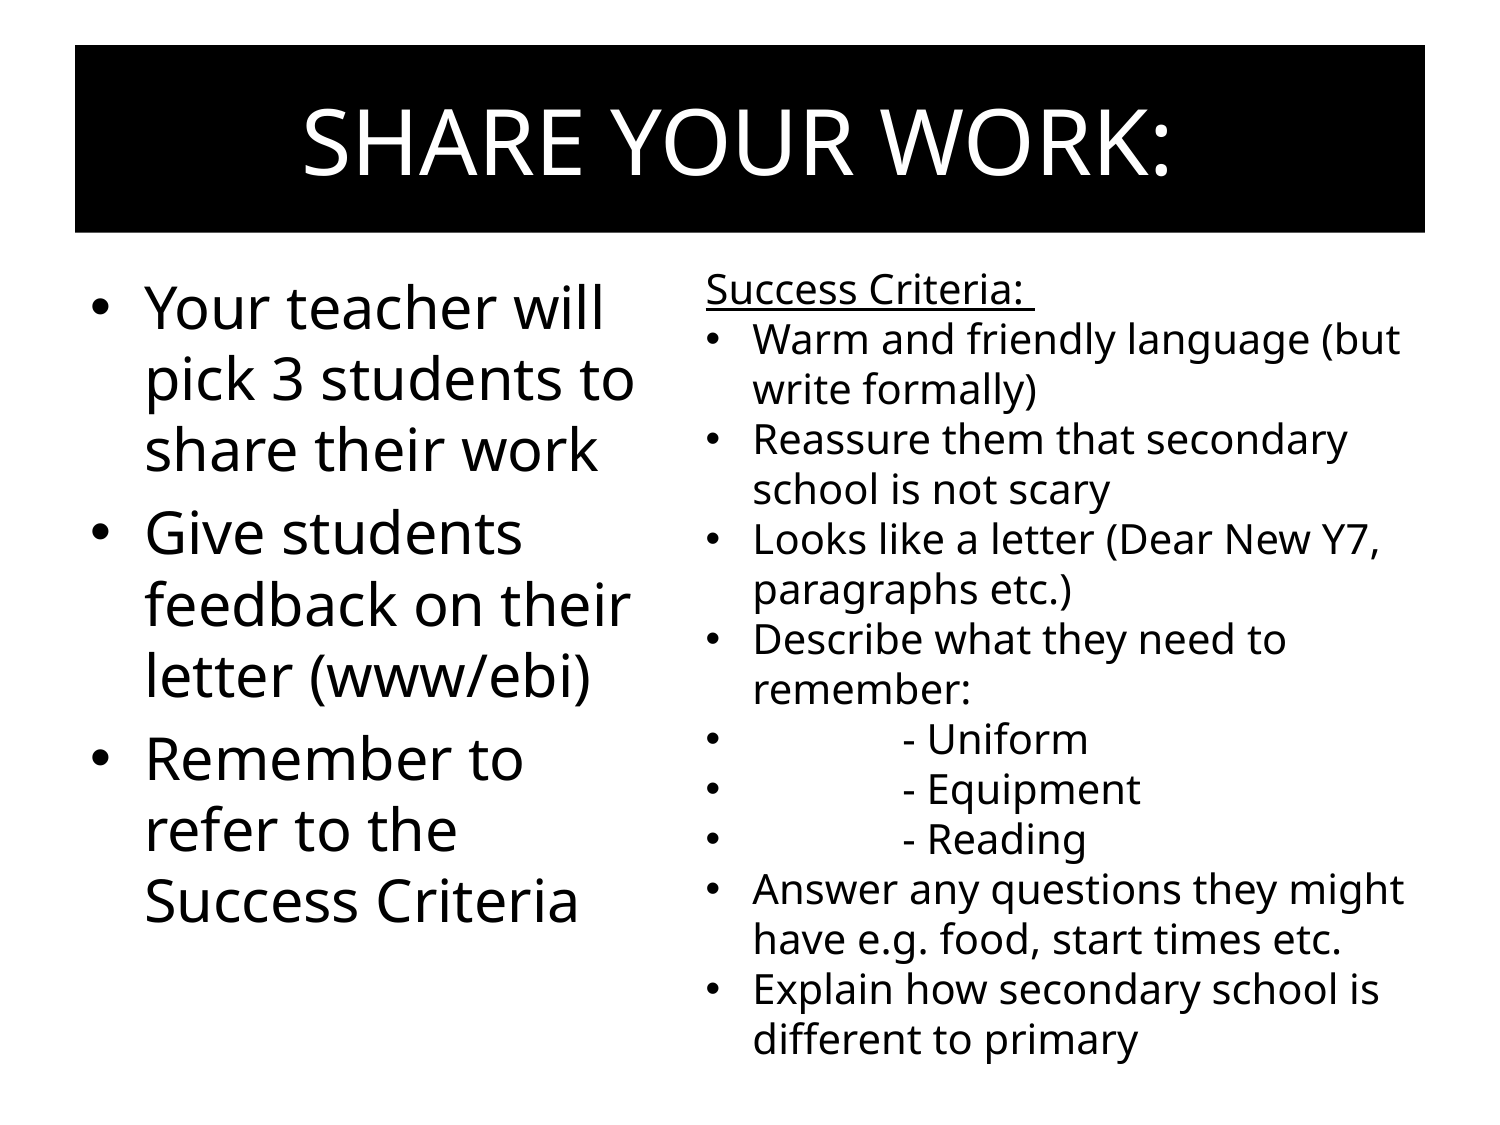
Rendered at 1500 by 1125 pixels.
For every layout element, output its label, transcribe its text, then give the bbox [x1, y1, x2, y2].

text_box Success Criteria: Warm and friendly language (but write formally) Reassure them that secondary school is not scary Looks like a letter (Dear New Y7, paragraphs etc.) Describe what they need to remember: - Uniform - Equipment - Reading Answer any questions they might have e.g. food, start times etc. Explain how secondary school is different to primary [690, 255, 1441, 1071]
list Your teacher will pick 3 students to share their work Give students feedback on their letter (www/ebi) Remember to refer to the Success Criteria [75, 262, 668, 1047]
title SHARE YOUR WORK: [75, 45, 1425, 233]
